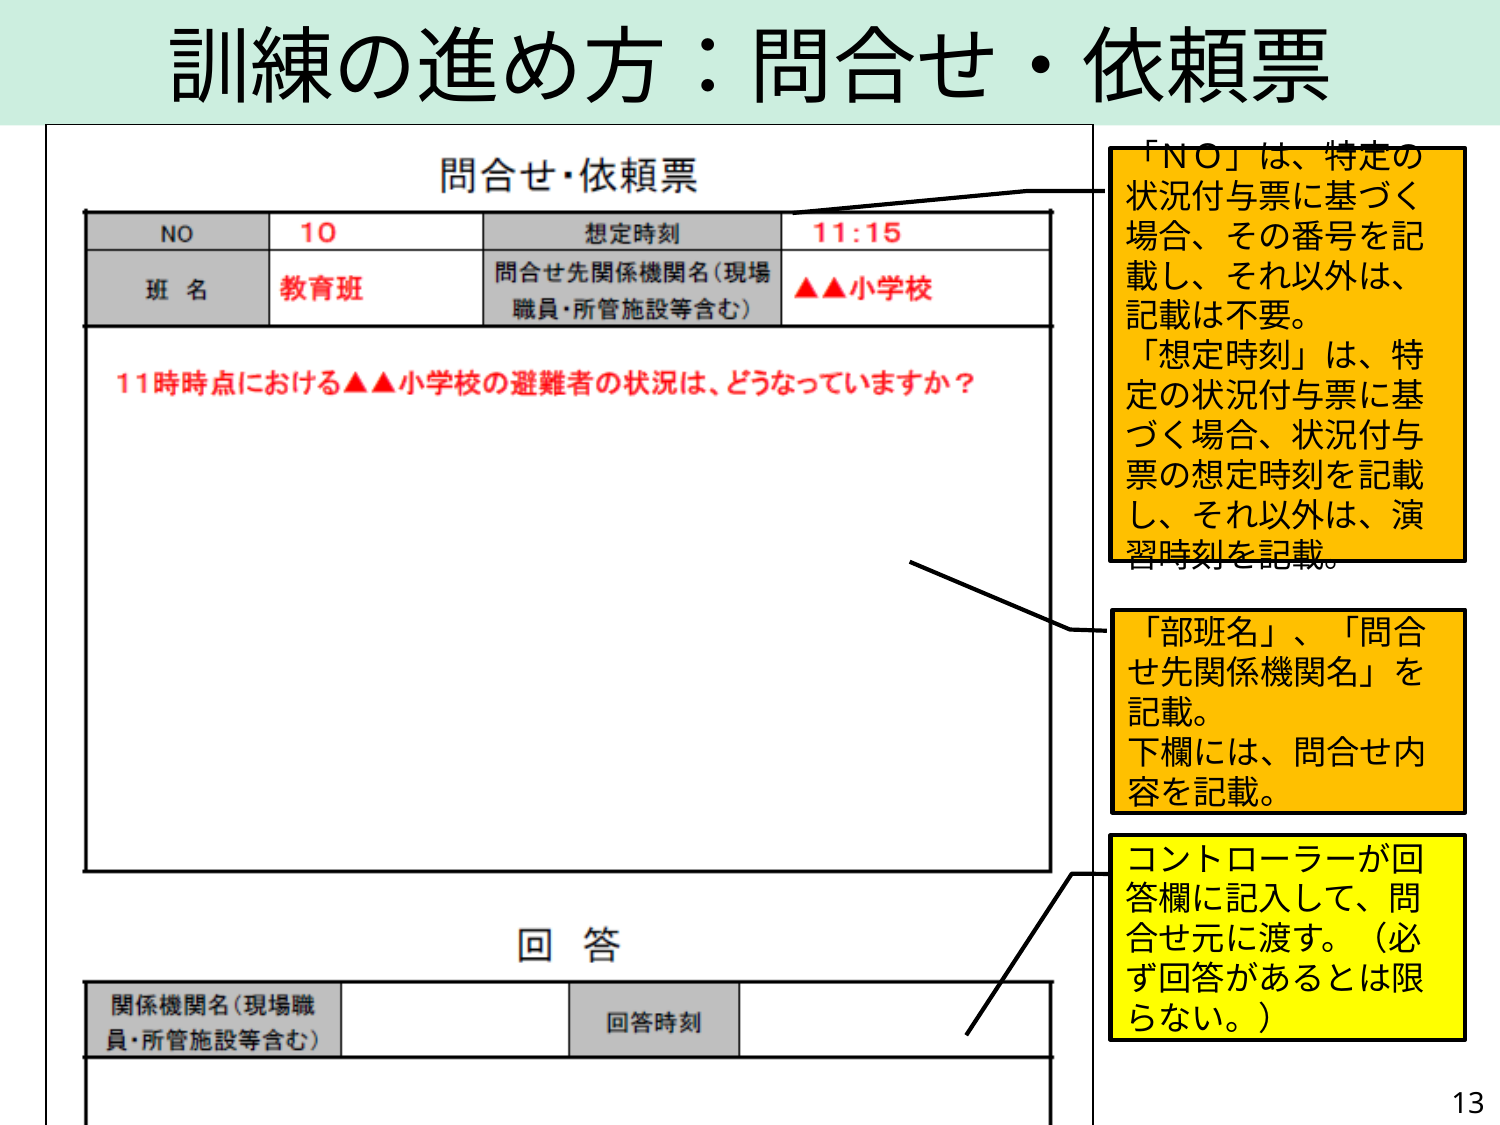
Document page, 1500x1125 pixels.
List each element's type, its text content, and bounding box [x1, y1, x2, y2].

slide_number 12 [1187, 1077, 1500, 1123]
text_box コントローラーが回答欄に記入して、問合せ元に渡す。（必ず回答があるとは限らない。） [1097, 833, 1467, 1042]
picture [46, 125, 1093, 1125]
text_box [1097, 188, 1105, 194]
text_box 「部班名」、「問合せ先関係機関名」を記載。 下欄には、問合せ内容を記載。 [1110, 608, 1467, 815]
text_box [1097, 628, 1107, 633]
text_box 訓練の進め方：問合せ・依頼票 [0, 0, 1500, 126]
text_box 「ＮＯ」は、特定の状況付与票に基づく場合、その番号を記載し、それ以外は、記載は不要。 「想定時刻」は、特定の状況付与票に基づく場合、状況付与票の想定時刻を記載し、それ以外は、演習時刻を記載。 [1108, 146, 1467, 563]
